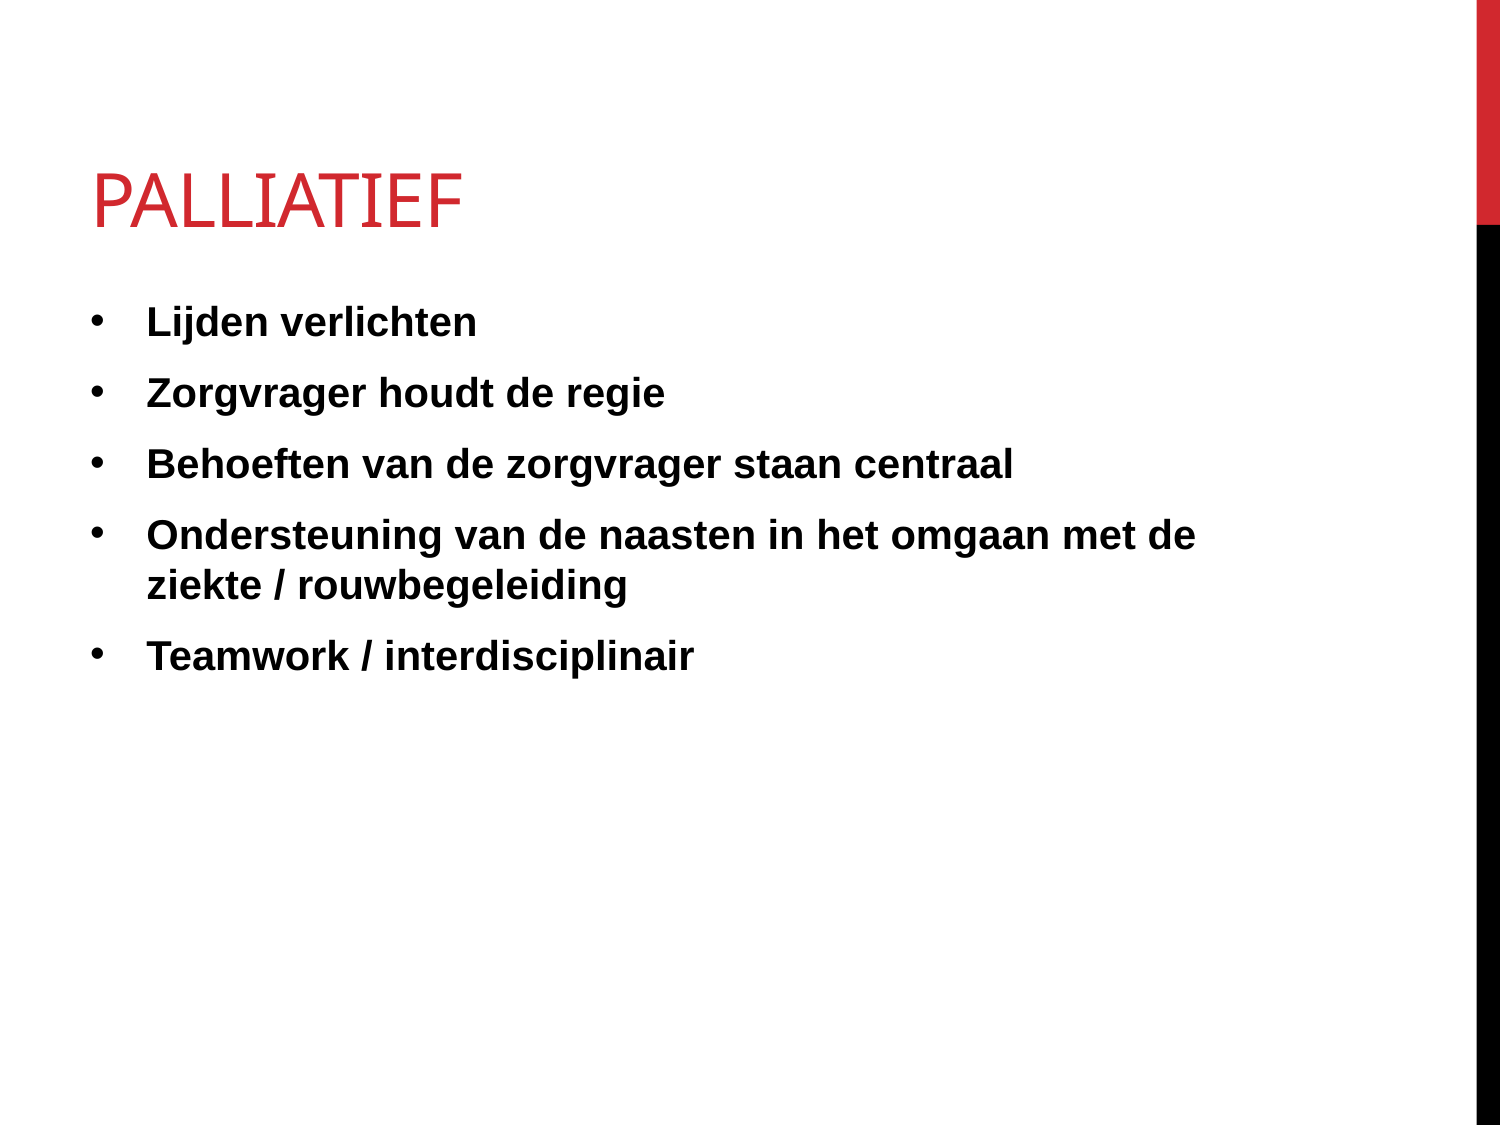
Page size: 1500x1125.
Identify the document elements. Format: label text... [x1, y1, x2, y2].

title Palliatief [75, 25, 1025, 250]
list Lijden verlichten Zorgvrager houdt de regie Behoeften van de zorgvrager staan centraal Ondersteuning van de naasten in het omgaan met de ziekte / rouwbegeleiding Teamwork / interdisciplinair [75, 287, 1325, 1005]
